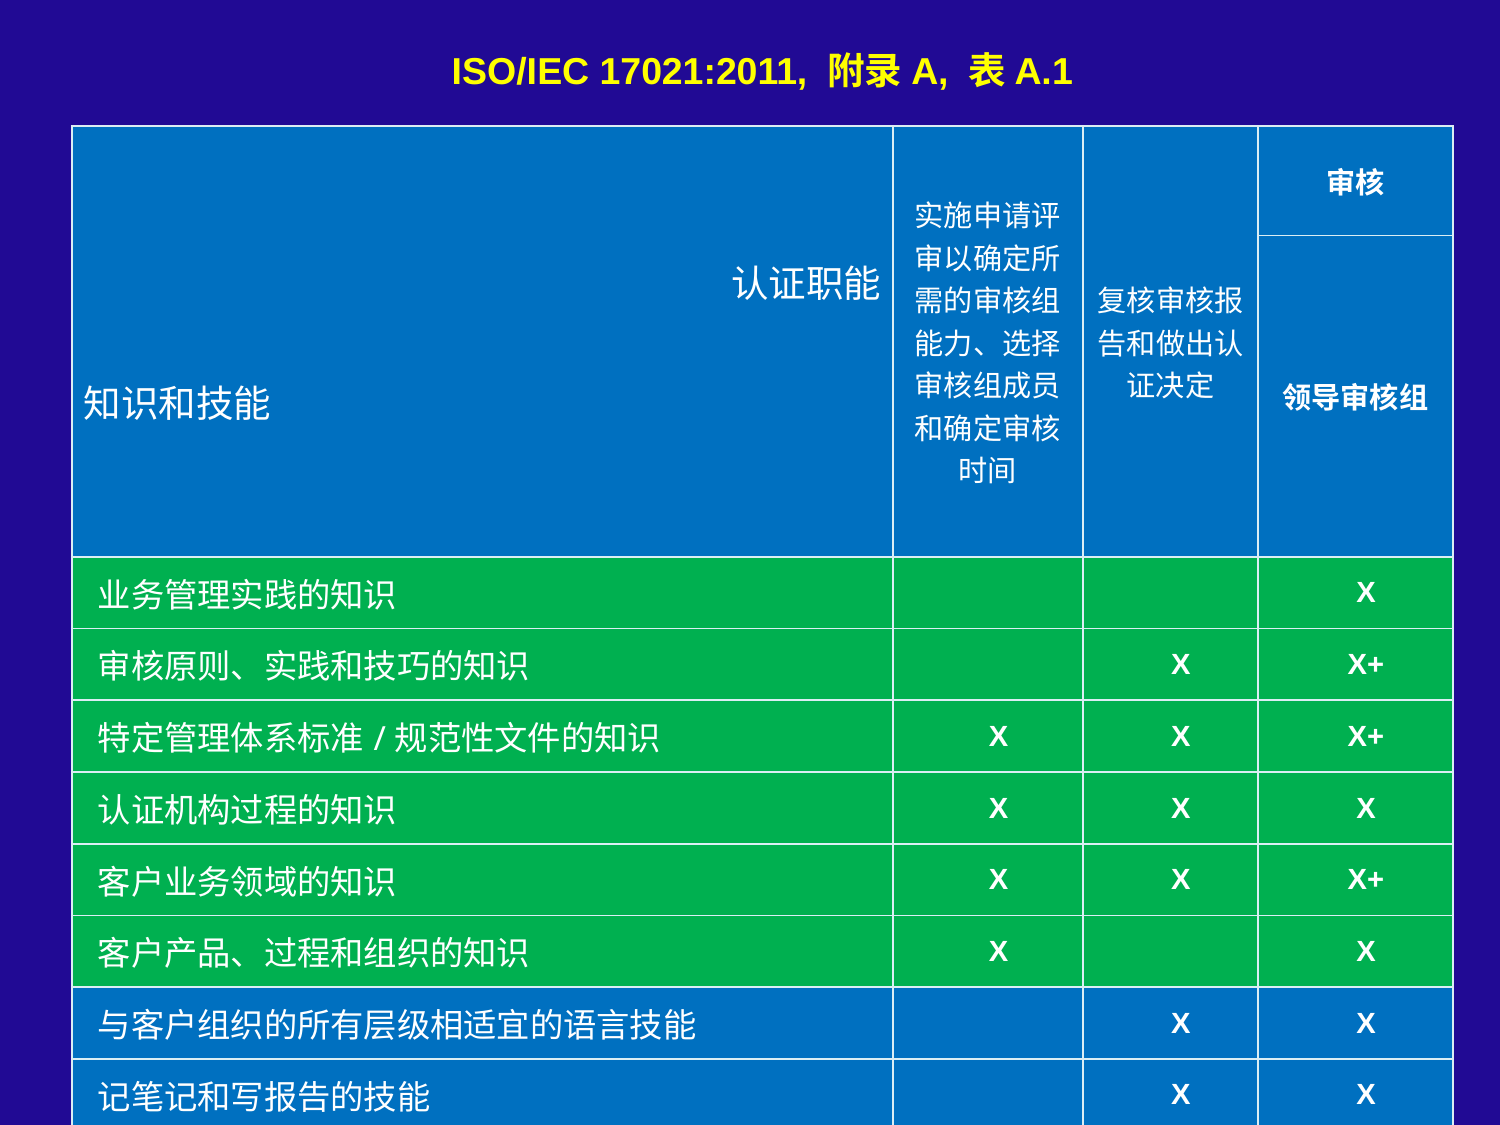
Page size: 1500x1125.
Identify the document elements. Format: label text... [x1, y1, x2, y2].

table_cell X [1259, 916, 1452, 986]
table_header 审核 [1259, 127, 1452, 235]
table_header 实施申请评审以确定所需的审核组能力、选择审核组成员和确定审核时间 [894, 127, 1082, 556]
table_cell X [894, 773, 1082, 843]
table_header 认证职能 知识和技能 [73, 127, 892, 556]
table_cell 审核原则、实践和技巧的知识 [73, 629, 892, 699]
table_cell X [1084, 1060, 1257, 1125]
text_box ISO/IEC 17021:2011, 附录A, 表A.1 [110, 39, 1415, 100]
table_cell X [1084, 845, 1257, 915]
table_cell 记笔记和写报告的技能 [73, 1060, 892, 1125]
table_cell X [894, 701, 1082, 771]
table_cell 客户业务领域的知识 [73, 845, 892, 915]
table_cell [894, 558, 1082, 628]
table_cell 特定管理体系标准/规范性文件的知识 [73, 701, 892, 771]
table_cell X [1259, 988, 1452, 1058]
table_cell [894, 629, 1082, 699]
table_cell [894, 1060, 1082, 1125]
table_header 复核审核报告和做出认证决定 [1084, 127, 1257, 556]
table_cell X [1259, 558, 1452, 628]
table_cell [1084, 558, 1257, 628]
table_cell X [1259, 1060, 1452, 1125]
table_cell 领导审核组 [1259, 236, 1452, 556]
table_cell X [1084, 773, 1257, 843]
table_cell X [894, 845, 1082, 915]
table_cell X [1259, 773, 1452, 843]
table_cell X [1084, 701, 1257, 771]
table_cell X [1084, 629, 1257, 699]
table_cell X+ [1259, 701, 1452, 771]
table_cell [1084, 916, 1257, 986]
table_cell 业务管理实践的知识 [73, 558, 892, 628]
table_cell X+ [1259, 629, 1452, 699]
table_cell X [894, 916, 1082, 986]
table_cell 客户产品、过程和组织的知识 [73, 916, 892, 986]
table_cell 认证机构过程的知识 [73, 773, 892, 843]
table_cell X [1084, 988, 1257, 1058]
table_cell X+ [1259, 845, 1452, 915]
table_cell 与客户组织的所有层级相适宜的语言技能 [73, 988, 892, 1058]
table_cell [894, 988, 1082, 1058]
